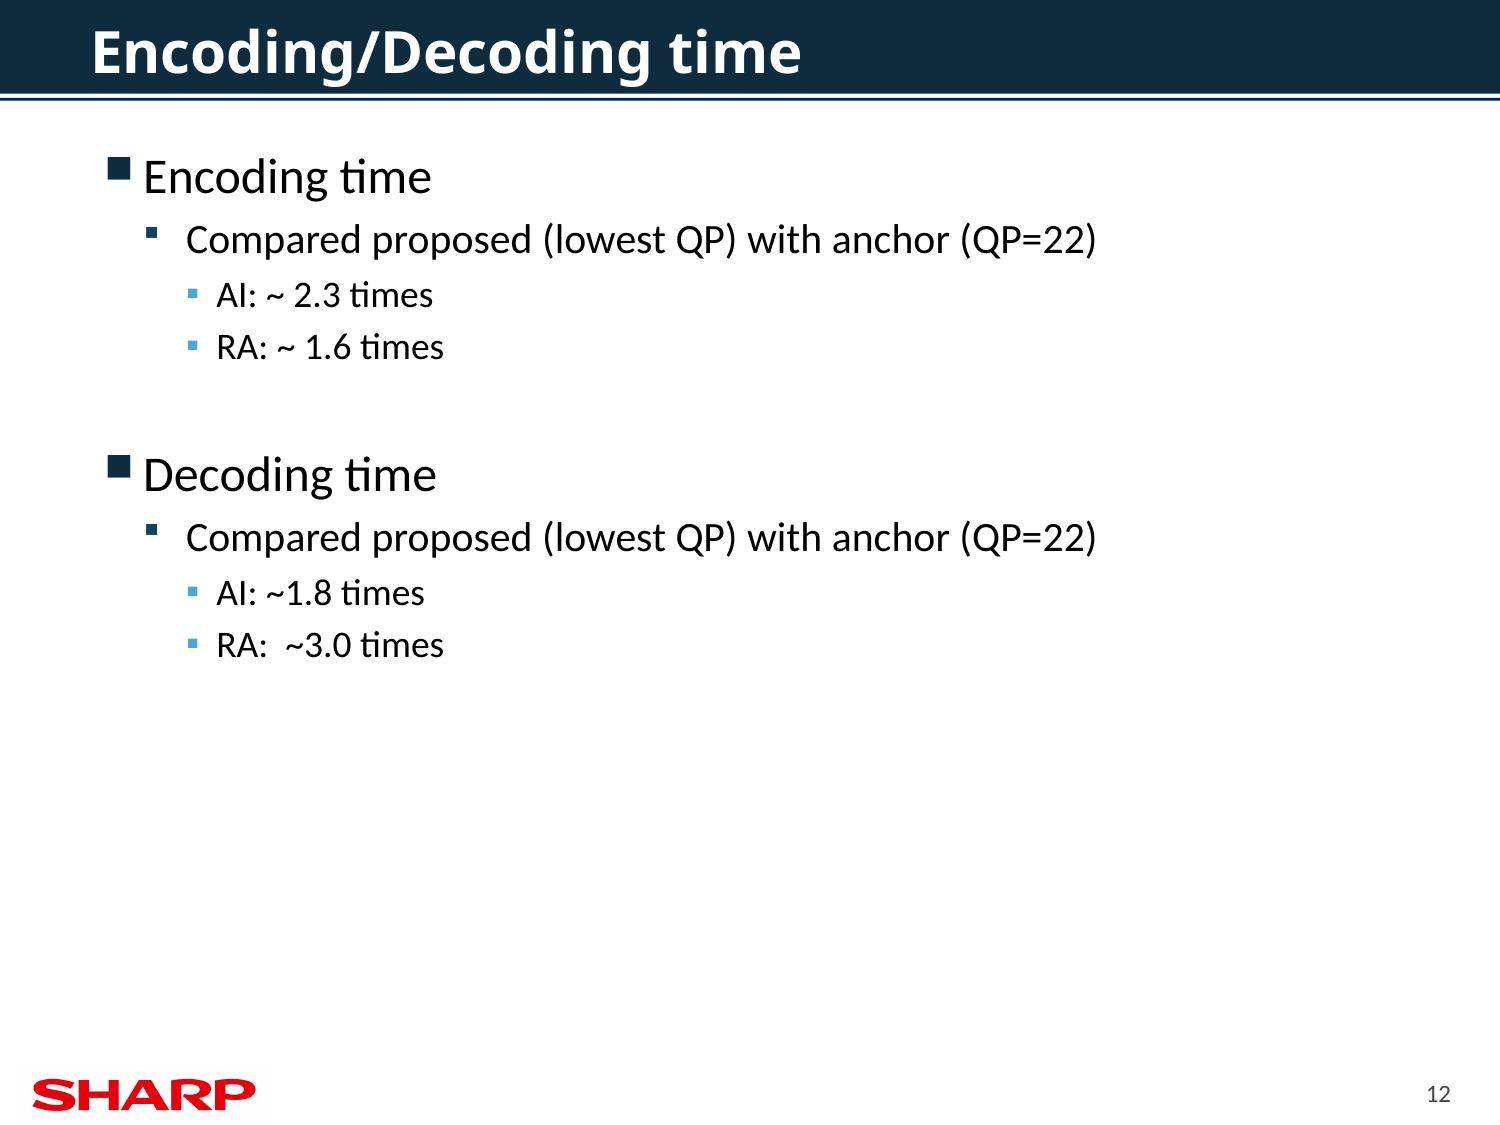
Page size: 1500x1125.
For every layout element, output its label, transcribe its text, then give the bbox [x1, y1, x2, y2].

slide_number 12 [1345, 1062, 1467, 1108]
picture [17, 1064, 271, 1125]
title Encoding/Decoding time [74, 15, 1426, 85]
list Encoding time Compared proposed (lowest QP) with anchor (QP=22) AI: ~ 2.3 times RA: ~ 1.6 times Decoding time Compared proposed (lowest QP) with anchor (QP=22) AI: ~1.8 times RA: ~3.0 times [74, 128, 1426, 1051]
